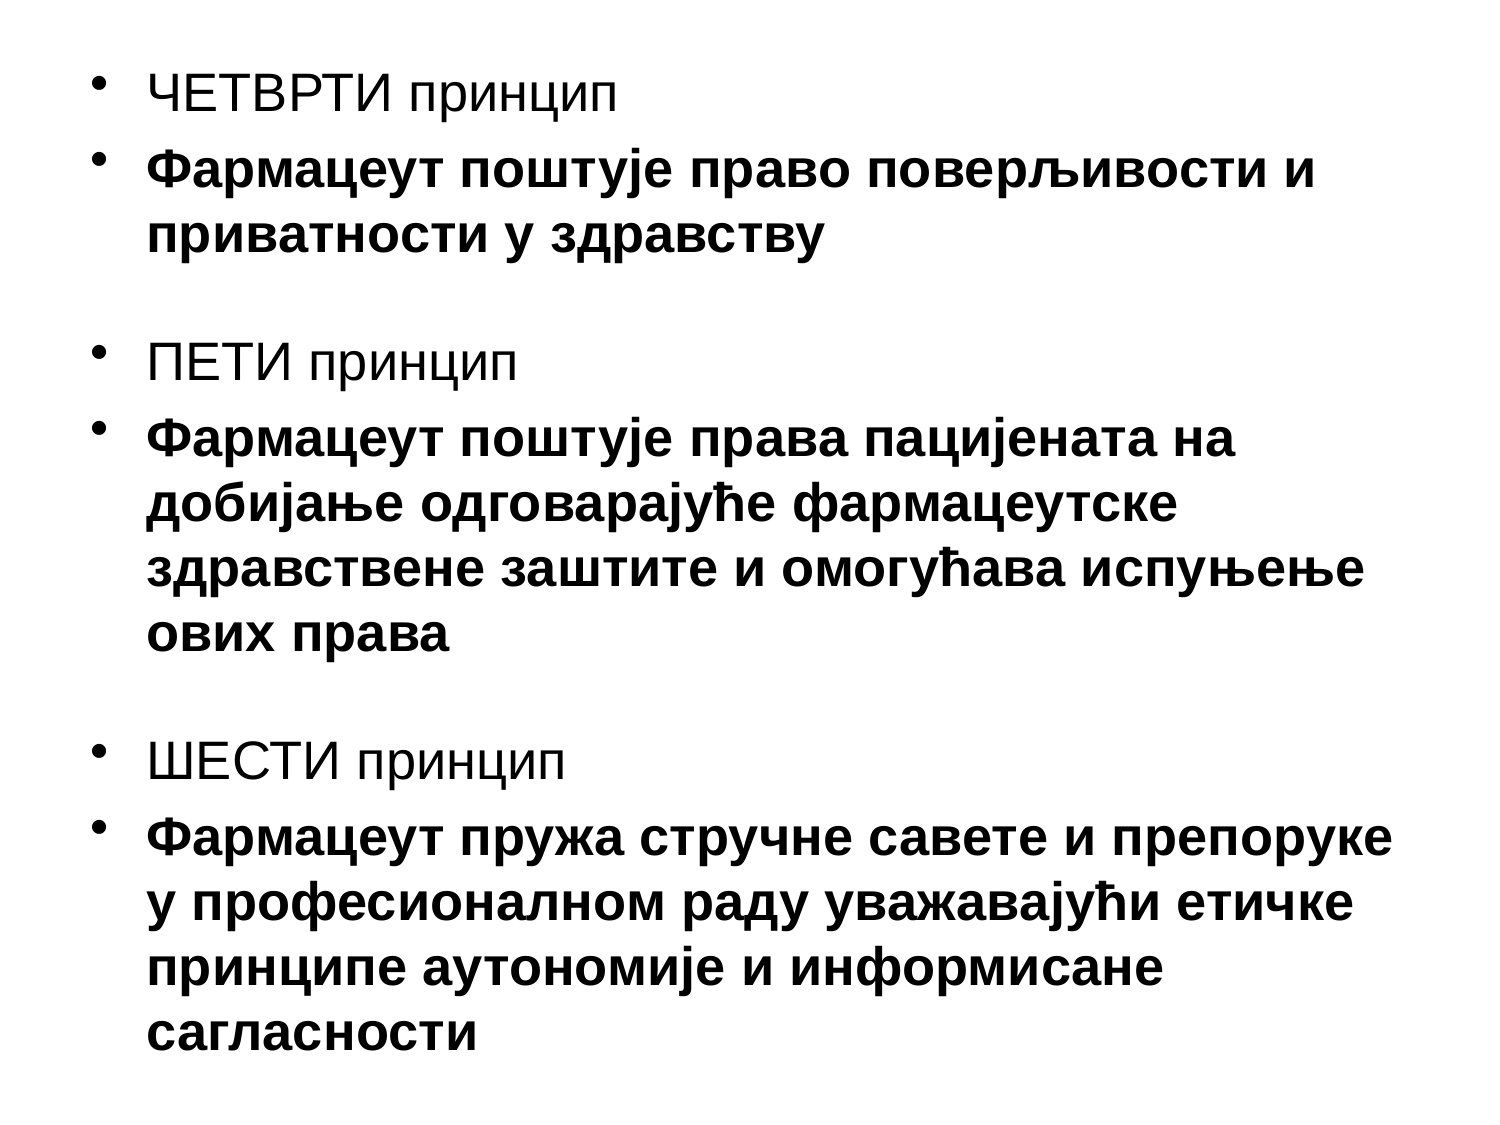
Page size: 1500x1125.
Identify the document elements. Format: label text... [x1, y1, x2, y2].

list ЧЕТВРТИ принцип Фармацеут поштује право поверљивости и приватности у здравству ПЕТИ принцип Фармацеут поштује права пацијената на добијање одговарајуће фармацеутске здравствене заштите и омогућава испуњење ових права ШЕСТИ принцип Фармацеут пружа стручне савете и препоруке у професионалном раду уважавајући етичке принципе аутономије и информисане сагласности [74, 49, 1426, 793]
